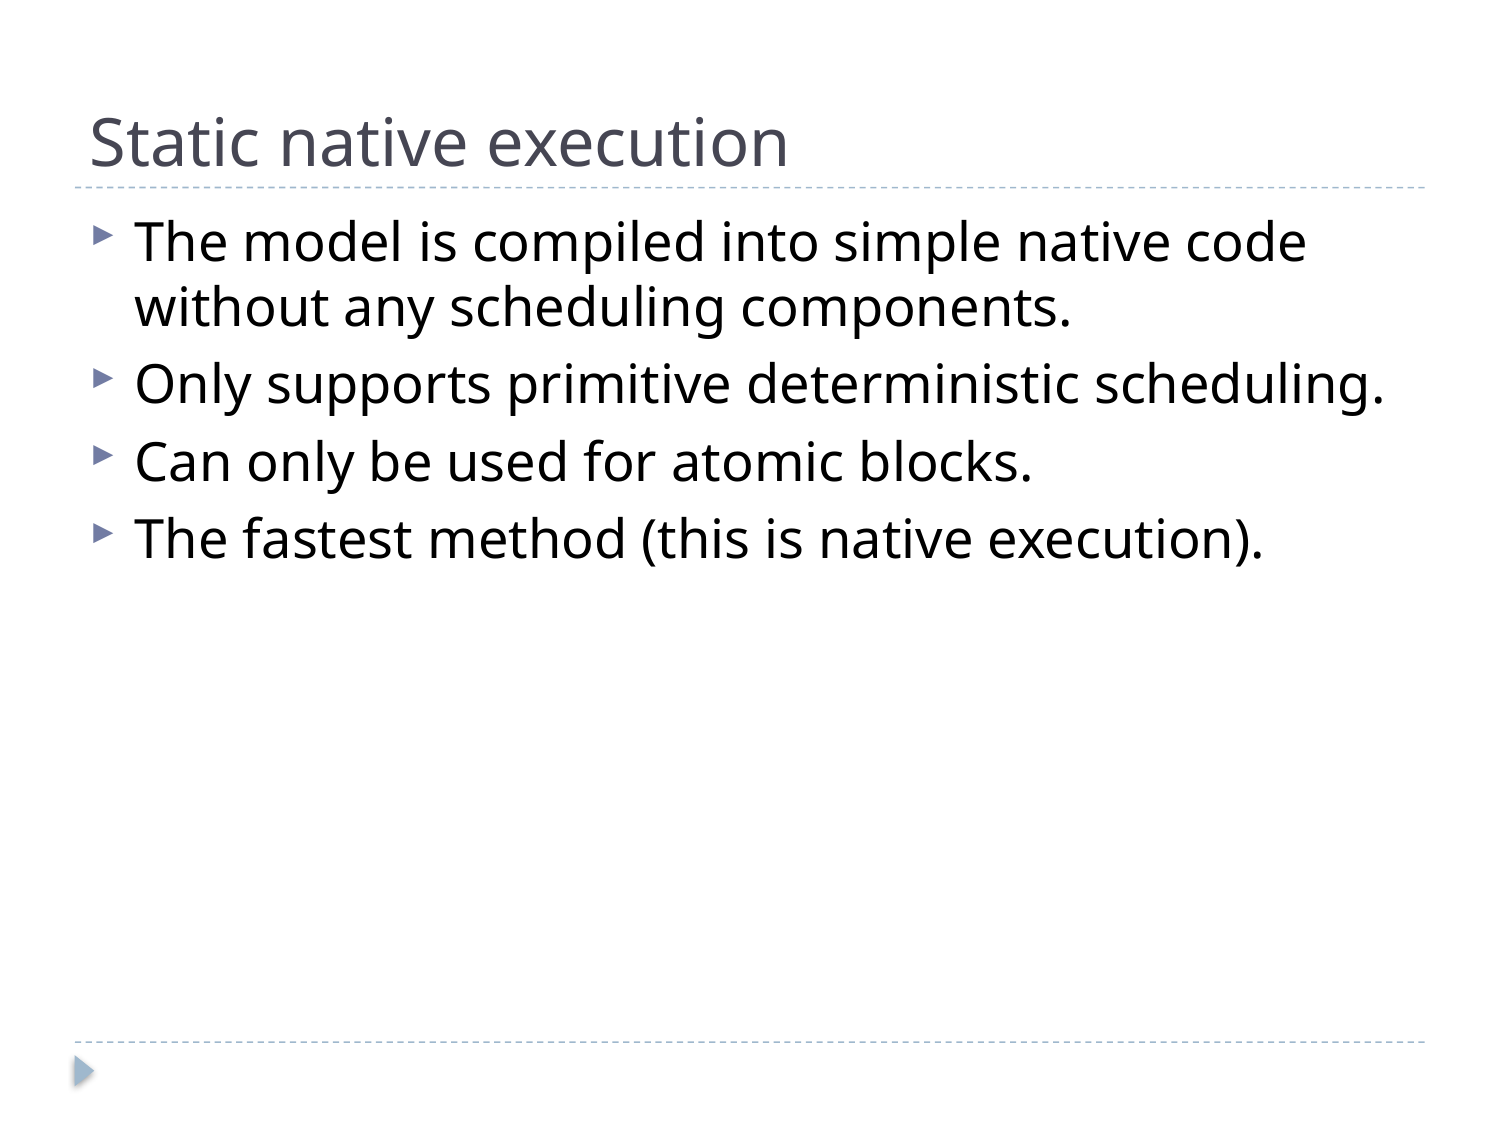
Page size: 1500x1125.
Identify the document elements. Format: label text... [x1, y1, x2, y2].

title Static native execution [75, 24, 1425, 188]
list The model is compiled into simple native code without any scheduling components. Only supports primitive deterministic scheduling. Can only be used for atomic blocks. The fastest method (this is native execution). [75, 200, 1425, 1010]
